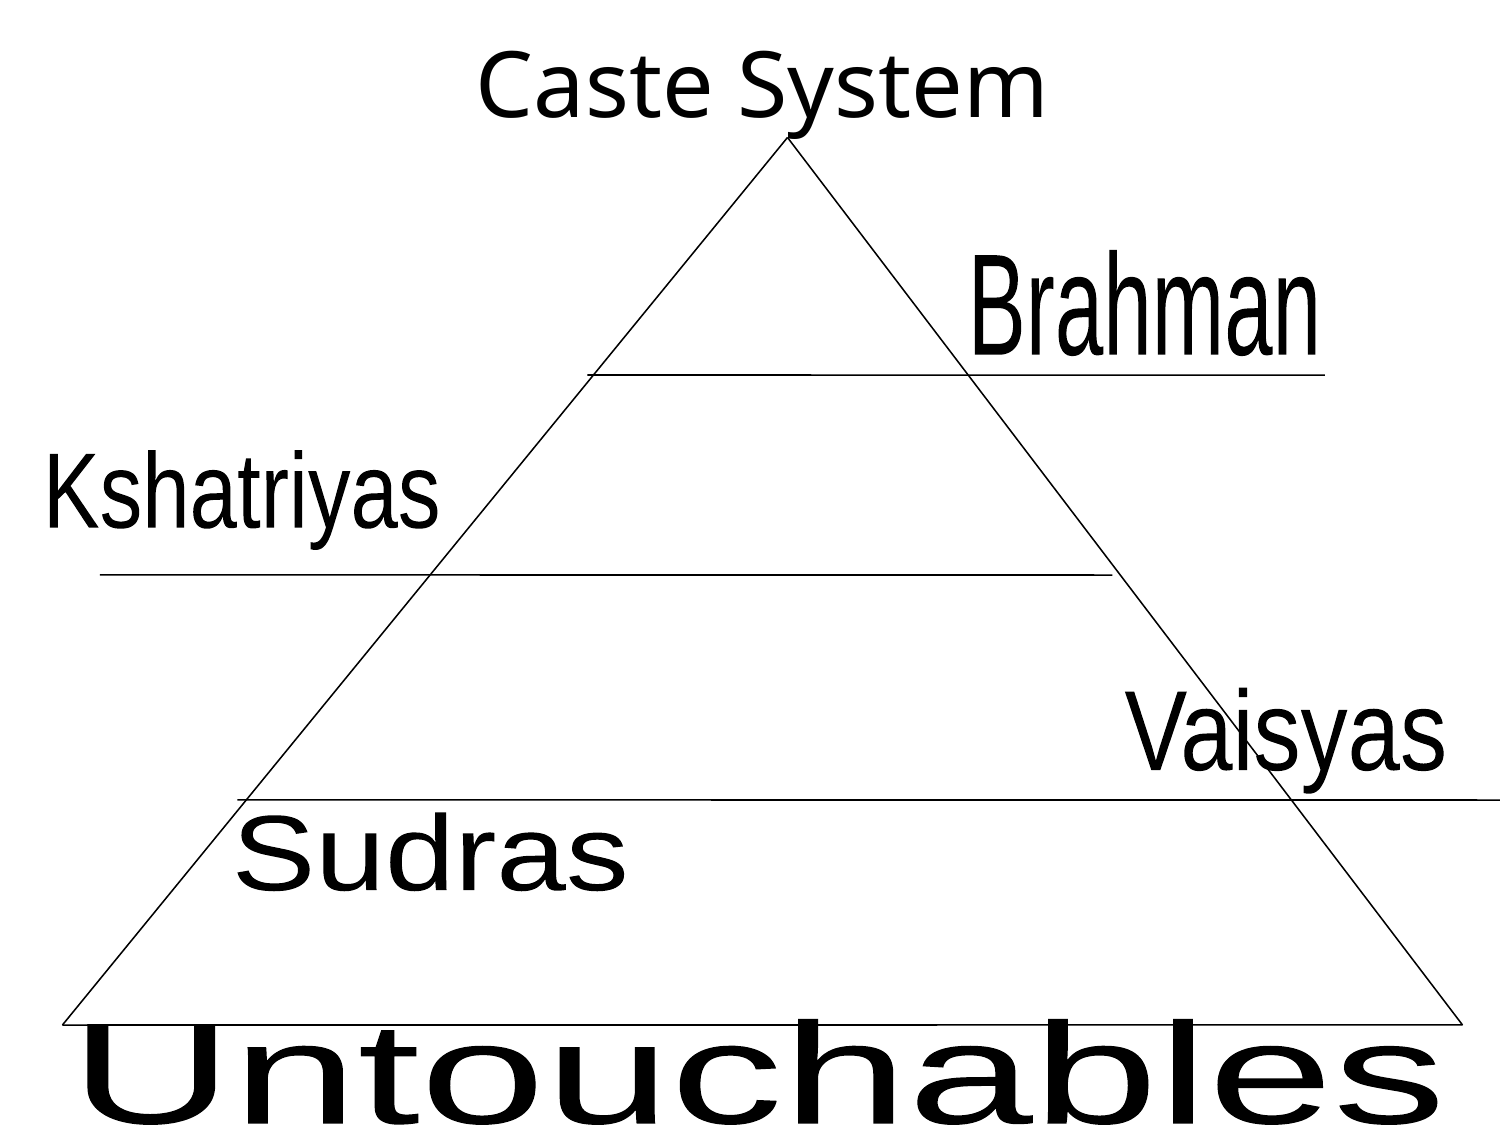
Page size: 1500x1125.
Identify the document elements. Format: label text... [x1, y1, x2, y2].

title Caste System [125, 0, 1400, 175]
